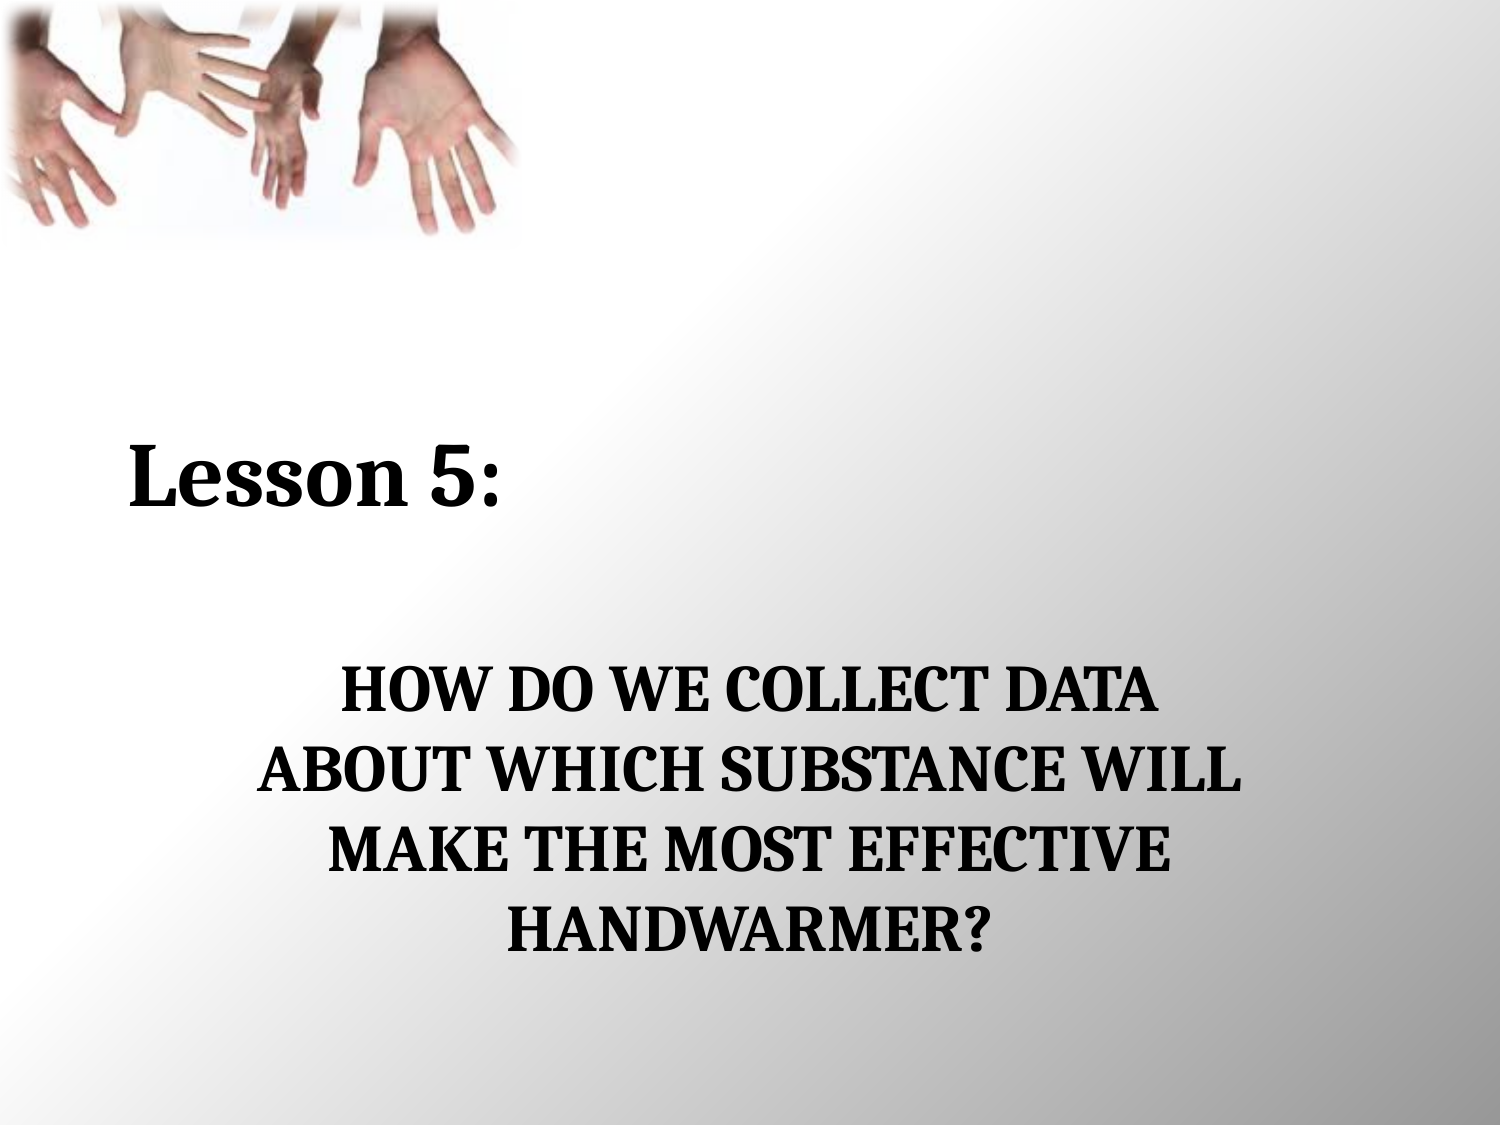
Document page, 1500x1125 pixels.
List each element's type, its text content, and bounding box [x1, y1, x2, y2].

subtitle How do we collect data about which substance will make the most effective handwarmer? [225, 637, 1275, 925]
picture [23, 22, 494, 221]
title Lesson 5: [112, 349, 1388, 591]
